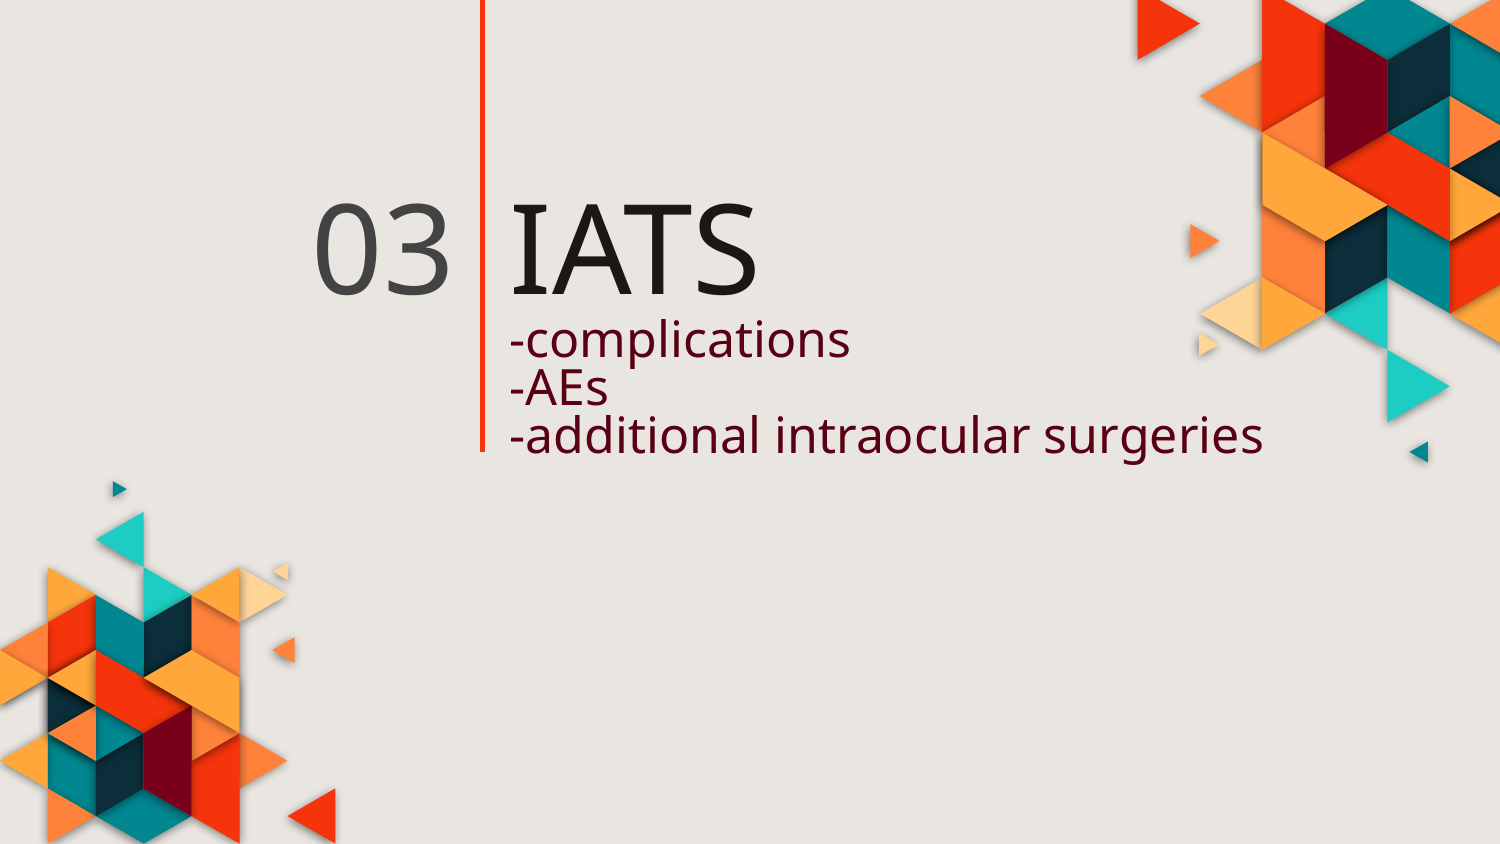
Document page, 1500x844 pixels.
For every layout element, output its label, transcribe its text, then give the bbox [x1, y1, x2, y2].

title 03 [229, 184, 470, 293]
title IATS -complications -AEs -additional intraocular surgeries [494, 184, 1367, 403]
